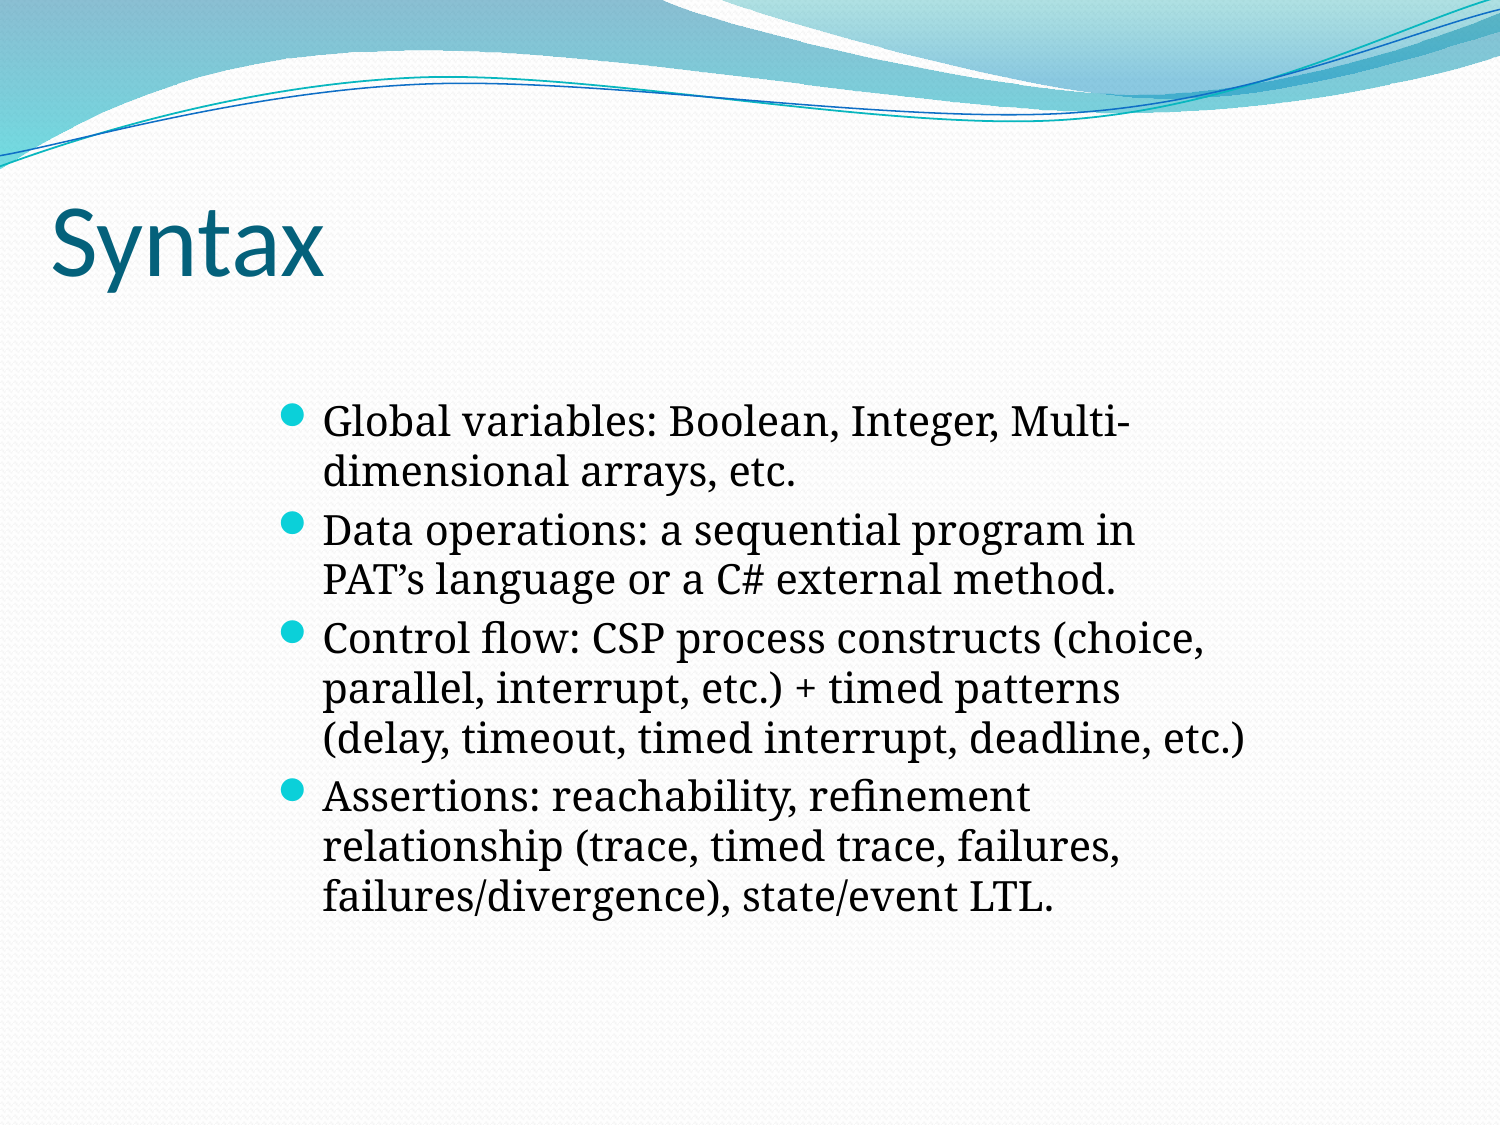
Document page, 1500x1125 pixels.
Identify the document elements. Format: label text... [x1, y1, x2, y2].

list Global variables: Boolean, Integer, Multi-dimensional arrays, etc. Data operations: a sequential program in PAT’s language or a C# external method. Control flow: CSP process constructs (choice, parallel, interrupt, etc.) + timed patterns (delay, timeout, timed interrupt, deadline, etc.) Assertions: reachability, refinement relationship (trace, timed trace, failures, failures/divergence), state/event LTL. [262, 387, 1263, 1088]
title Syntax [49, 134, 1438, 298]
